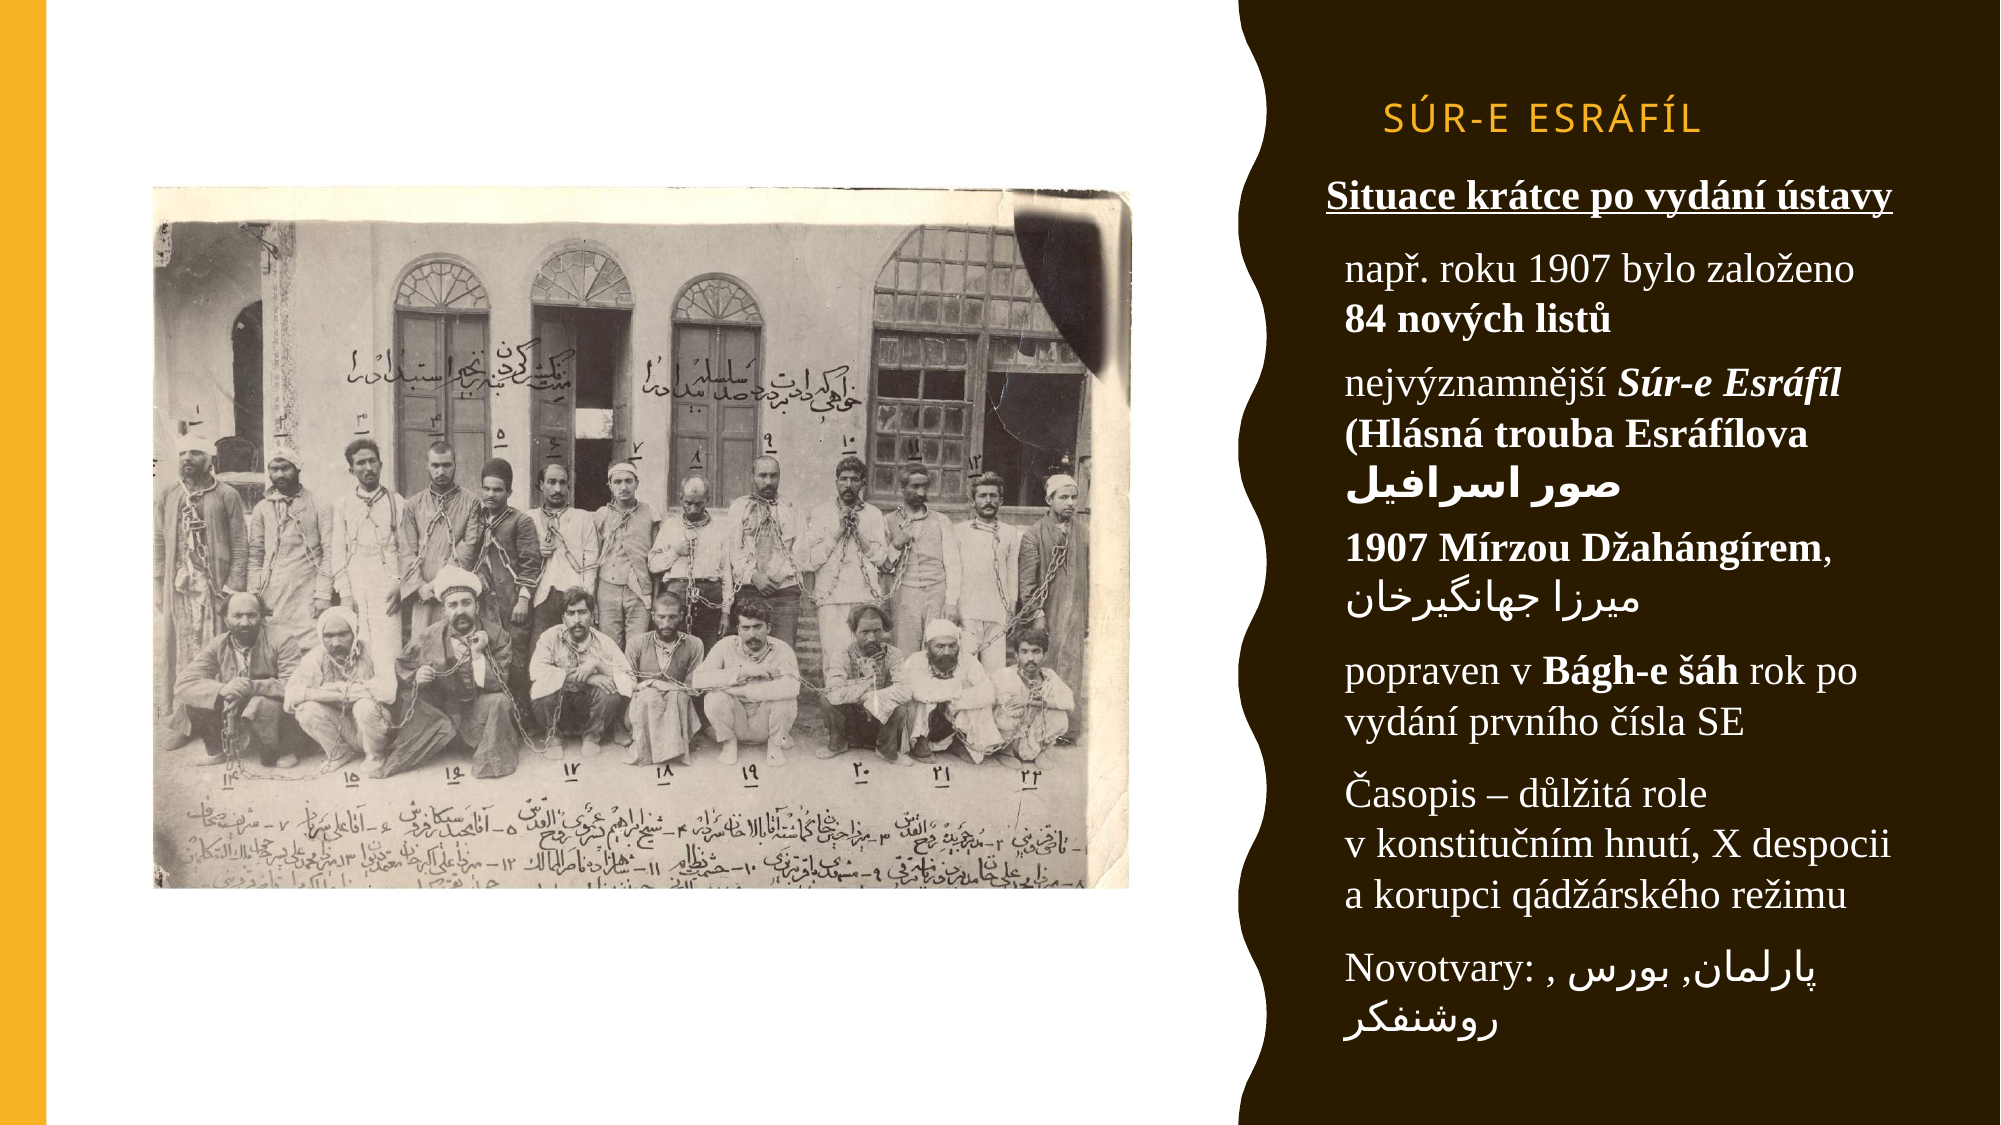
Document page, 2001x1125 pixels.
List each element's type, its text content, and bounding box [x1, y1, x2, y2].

title Súr-e Esráfíl [1368, 75, 1875, 149]
text_box [1238, 0, 2000, 1125]
list Situace krátce po vydání ústavy např. roku 1907 bylo založeno 84 nových listů nejvýznamnější Súr-e Esráfíl (Hlásná trouba Esráfílova صور اسرافیل 1907 Mírzou Džahángírem, میرزا جهانگیرخان popraven v Bágh-e šáh rok po vydání prvního čísla SE Časopis – důlžitá role v konstitučním hnutí, X despocii a korupci qádžárského režimu Novotvary: پارلمان, بورس , روشنفکر [1273, 159, 1919, 1050]
text_box [47, 0, 1266, 1125]
picture [151, 185, 1133, 889]
text_box [0, 0, 47, 1125]
